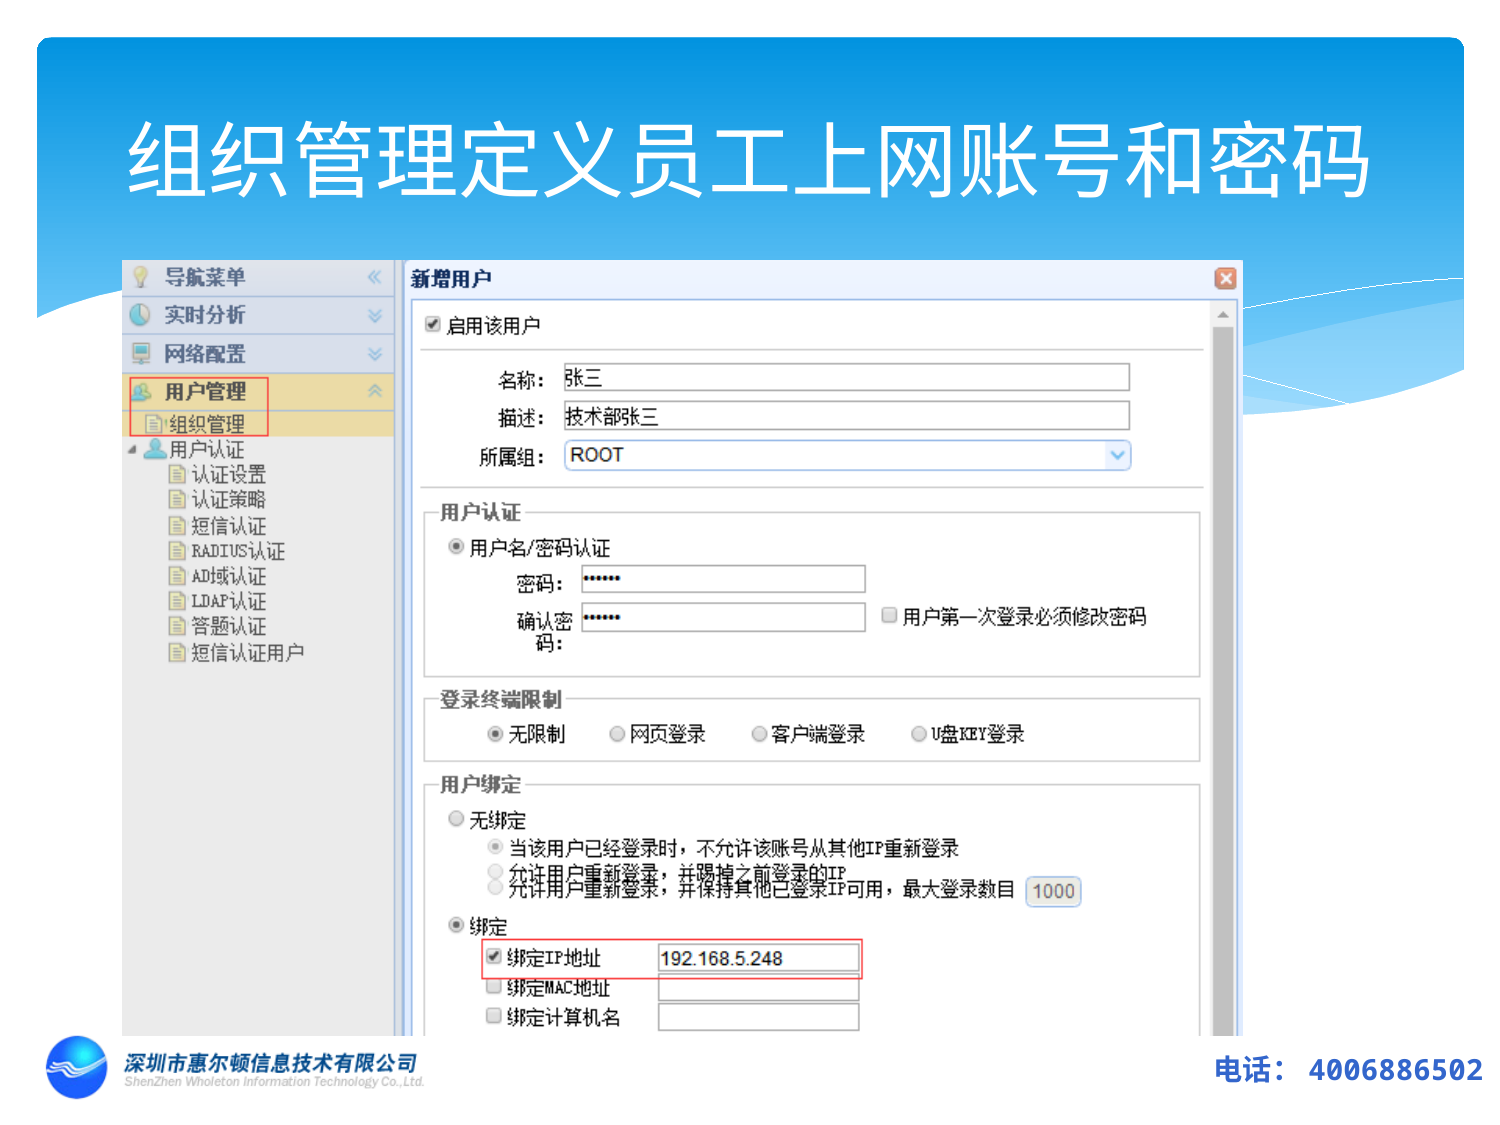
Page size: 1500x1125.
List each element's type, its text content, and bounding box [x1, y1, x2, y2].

picture [24, 260, 1243, 1110]
title 组织管理定义员工上网账号和密码 [74, 55, 1426, 262]
